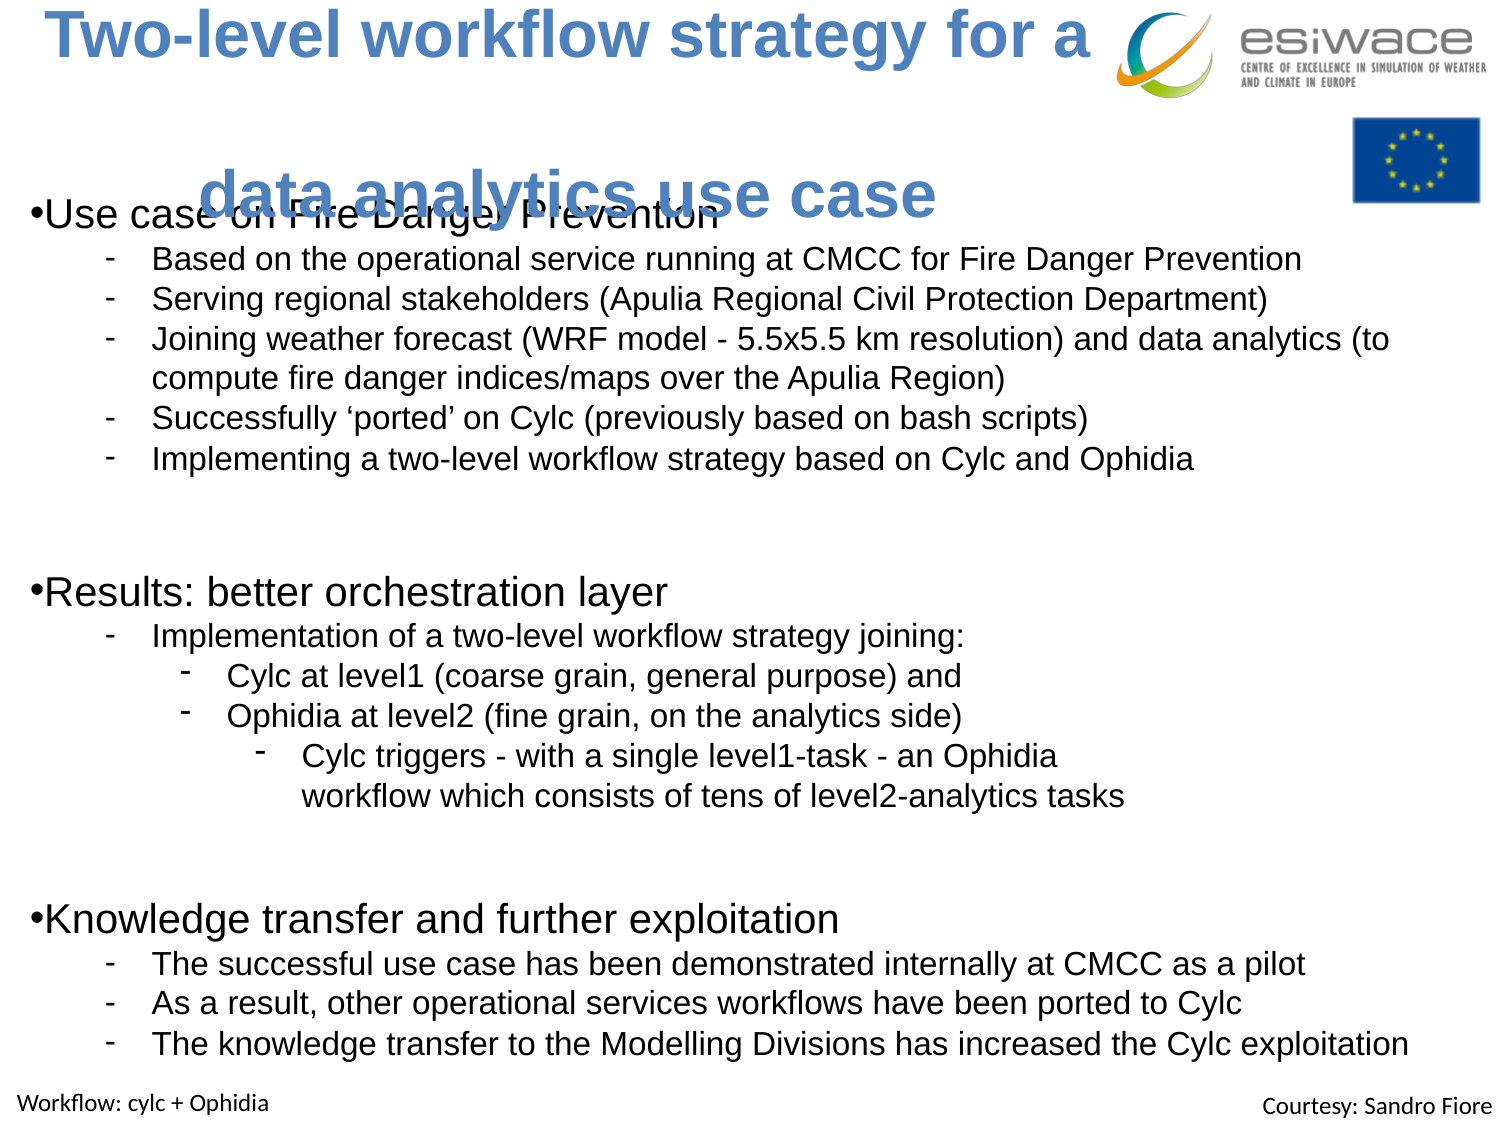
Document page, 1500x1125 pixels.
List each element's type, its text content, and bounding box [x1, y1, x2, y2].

picture [1351, 116, 1483, 206]
list Use case on Fire Danger Prevention Based on the operational service running at CMCC for Fire Danger Prevention Serving regional stakeholders (Apulia Regional Civil Protection Department) Joining weather forecast (WRF model - 5.5x5.5 km resolution) and data analytics (to compute fire danger indices/maps over the Apulia Region) Successfully ‘ported’ on Cylc (previously based on bash scripts) Implementing a two-level workflow strategy based on Cylc and Ophidia Results: better orchestration layer Implementation of a two-level workflow strategy joining: Cylc at level1 (coarse grain, general purpose) and Ophidia at level2 (fine grain, on the analytics side) Cylc triggers - with a single level1-task - an Ophidia workflow which consists of tens of level2-analytics tasks Knowledge transfer and further exploitation The successful use case has been demonstrated internally at CMCC as a pilot As a result, other operational services workflows have been ported to Cylc The knowledge transfer to the Modelling Divisions has increased the Cylc exploitation [14, 231, 1483, 1088]
text_box [41, 881, 1329, 958]
title Two-level workflow strategy for a data analytics use case [29, 14, 1108, 208]
text_box Courtesy: Sandro Fiore [1247, 1082, 1500, 1125]
picture [1111, 11, 1486, 101]
text_box Workflow: cylc + Ophidia [2, 1079, 285, 1125]
